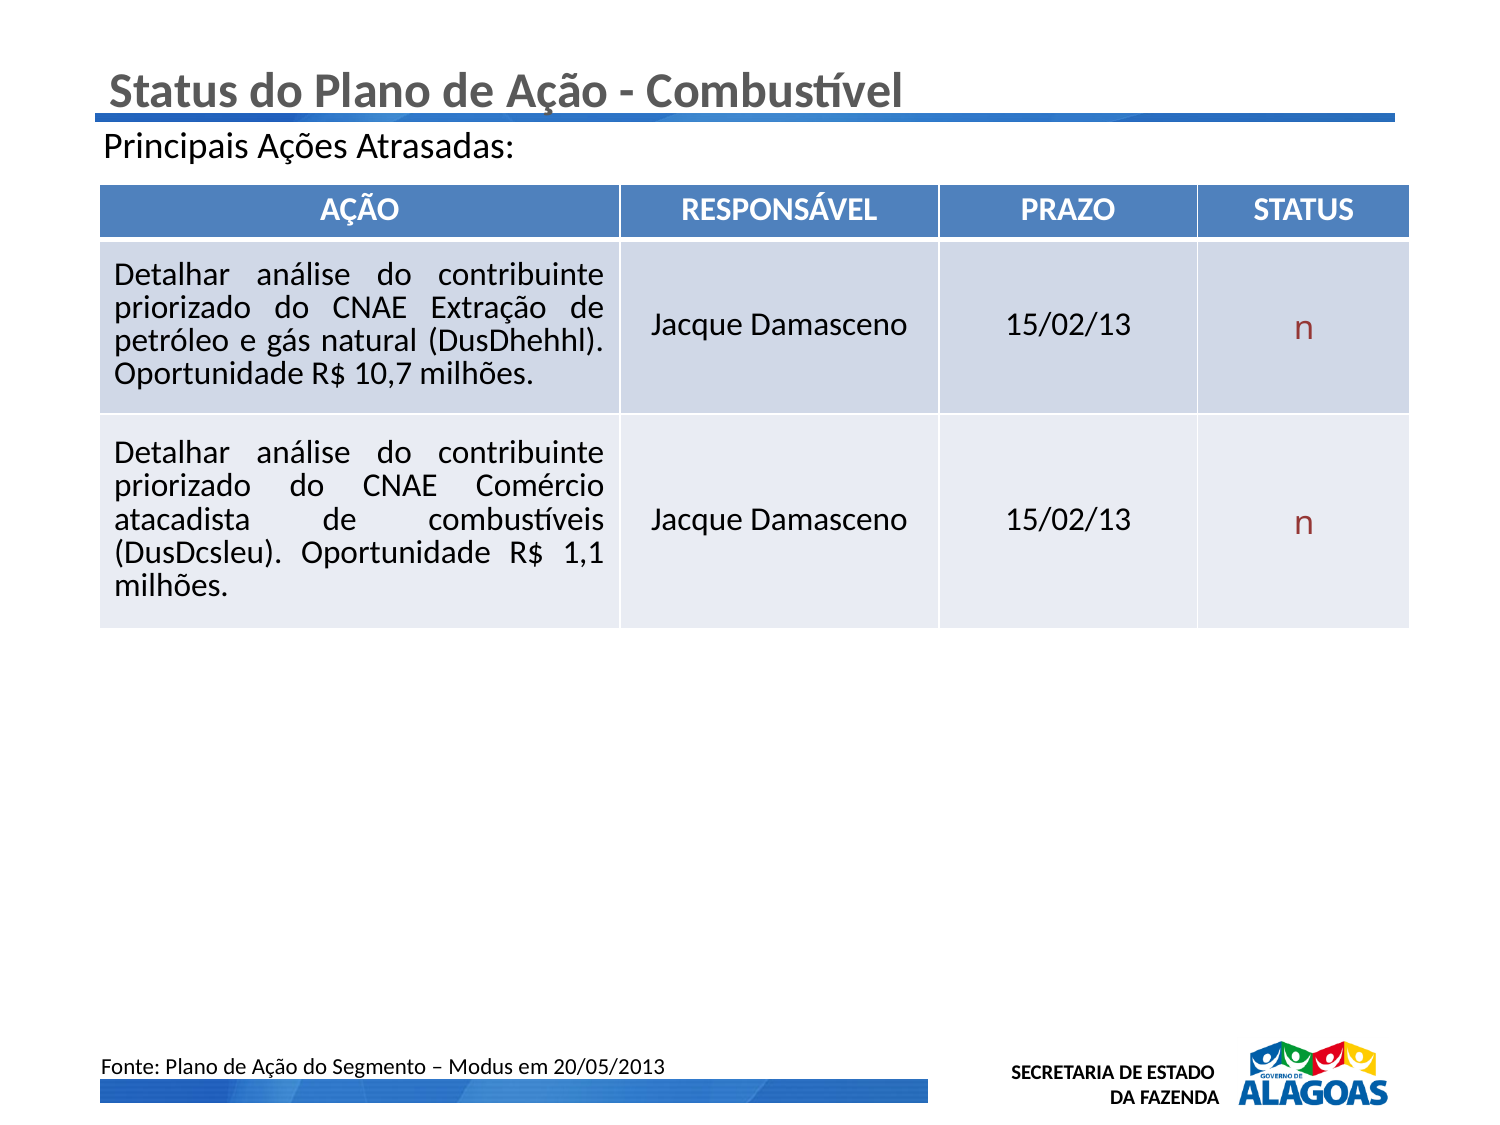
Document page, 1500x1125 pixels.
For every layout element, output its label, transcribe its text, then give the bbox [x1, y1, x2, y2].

table_cell 15/02/13 [940, 415, 1197, 628]
title Status do Plano de Ação - Combustível [94, 50, 1445, 138]
text_box Fonte: Plano de Ação do Segmento – Modus em 20/05/2013 [86, 1044, 880, 1087]
table_header AÇÃO [100, 185, 619, 237]
picture [1237, 1037, 1389, 1108]
picture [100, 1079, 928, 1103]
table_cell Jacque Damasceno [621, 242, 938, 413]
table_cell Detalhar análise do contribuinte priorizado do CNAE Extração de petróleo e gás natural (DusDhehhl). Oportunidade R$ 10,7 milhões. [100, 242, 619, 413]
table_header STATUS [1198, 185, 1409, 237]
table_cell Detalhar análise do contribuinte priorizado do CNAE Comércio atacadista de combustíveis (DusDcsleu). Oportunidade R$ 1,1 milhões. [100, 415, 619, 628]
text_box Principais Ações Atrasadas: [88, 113, 869, 174]
table_cell n [1198, 242, 1409, 413]
table_header RESPONSÁVEL [621, 185, 938, 237]
table_cell n [1198, 415, 1409, 628]
table_cell Jacque Damasceno [621, 415, 938, 628]
table_header PRAZO [940, 185, 1197, 237]
table_cell 15/02/13 [940, 242, 1197, 413]
